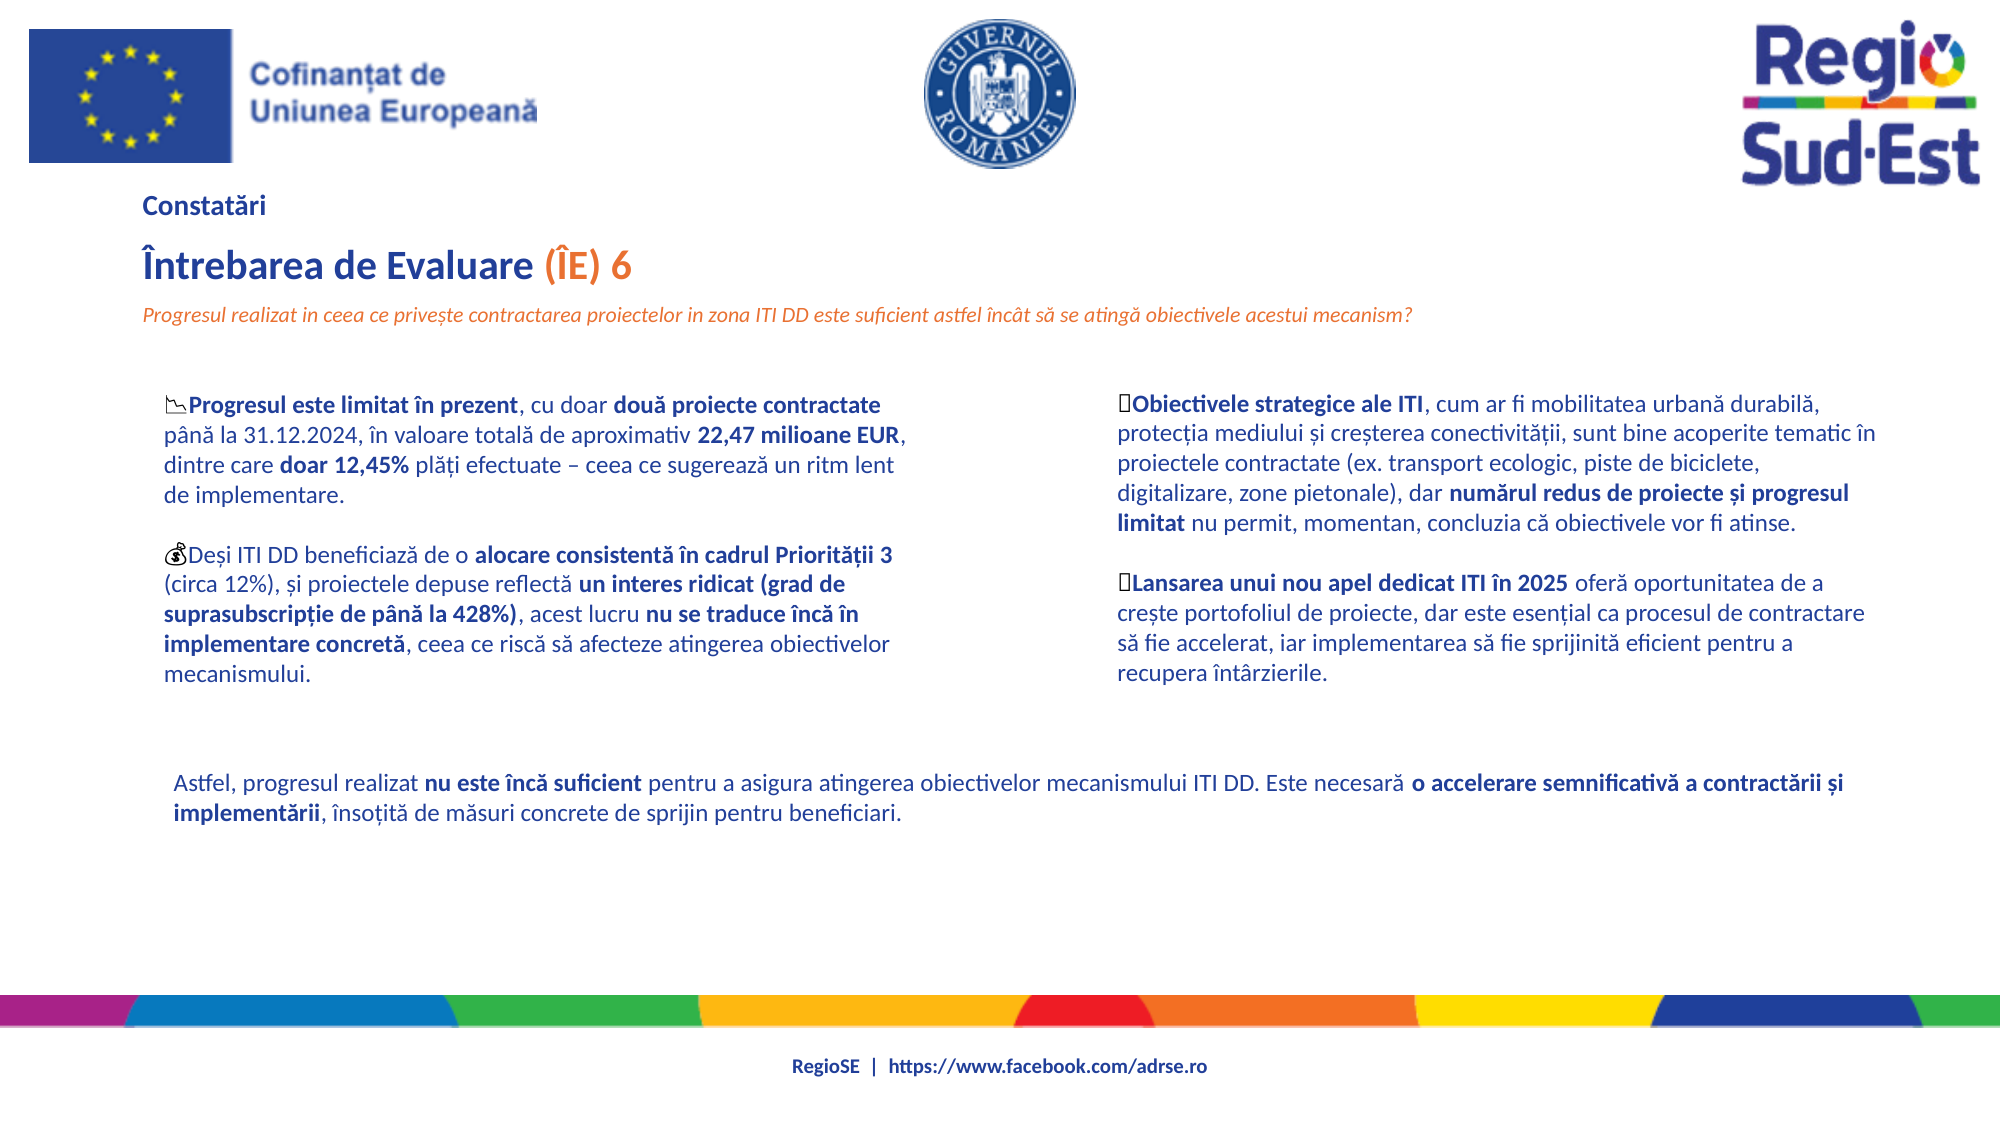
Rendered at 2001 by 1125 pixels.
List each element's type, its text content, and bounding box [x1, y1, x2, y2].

text_box Întrebarea de Evaluare (ÎE) 6 [127, 230, 1227, 289]
picture [1710, 0, 2000, 276]
picture [0, 995, 2000, 1029]
text_box RegioSE | https://www.facebook.com/adrse.ro [776, 1029, 1223, 1085]
text_box 📌Obiectivele strategice ale ITI, cum ar fi mobilitatea urbană durabilă, protecția mediului și creșterea conectivității, sunt bine acoperite tematic în proiectele contractate (ex. transport ecologic, piste de biciclete, digitalizare, zone pietonale), dar numărul redus de proiecte și progresul limitat nu permit, momentan, concluzia că obiectivele vor fi atinse. 🚀Lansarea unui nou apel dedicat ITI în 2025 oferă oportunitatea de a crește portofoliul de proiecte, dar este esențial ca procesul de contractare să fie accelerat, iar implementarea să fie sprijinită eficient pentru a recupera întârzierile. [1102, 334, 1898, 694]
text_box 📉Progresul este limitat în prezent, cu doar două proiecte contractate până la 31.12.2024, în valoare totală de aproximativ 22,47 milioane EUR, dintre care doar 12,45% plăți efectuate – ceea ce sugerează un ritm lent de implementare. 💰Deși ITI DD beneficiază de o alocare consistentă în cadrul Priorității 3 (circa 12%), și proiectele depuse reflectă un interes ridicat (grad de suprasubscripție de până la 428%), acest lucru nu se traduce încă în implementare concretă, ceea ce riscă să afecteze atingerea obiectivelor mecanismului. [149, 380, 924, 756]
picture [28, 28, 537, 164]
text_box Constatări [127, 178, 1134, 229]
text_box Astfel, progresul realizat nu este încă suficient pentru a asigura atingerea obiectivelor mecanismului ITI DD. Este necesară o accelerare semnificativă a contractării și implementării, însoțită de măsuri concrete de sprijin pentru beneficiari. [159, 758, 1921, 834]
text_box Progresul realizat in ceea ce privește contractarea proiectelor in zona ITI DD este suficient astfel încât să se atingă obiectivele acestui mecanism? [127, 289, 1911, 335]
picture [924, 19, 1076, 170]
